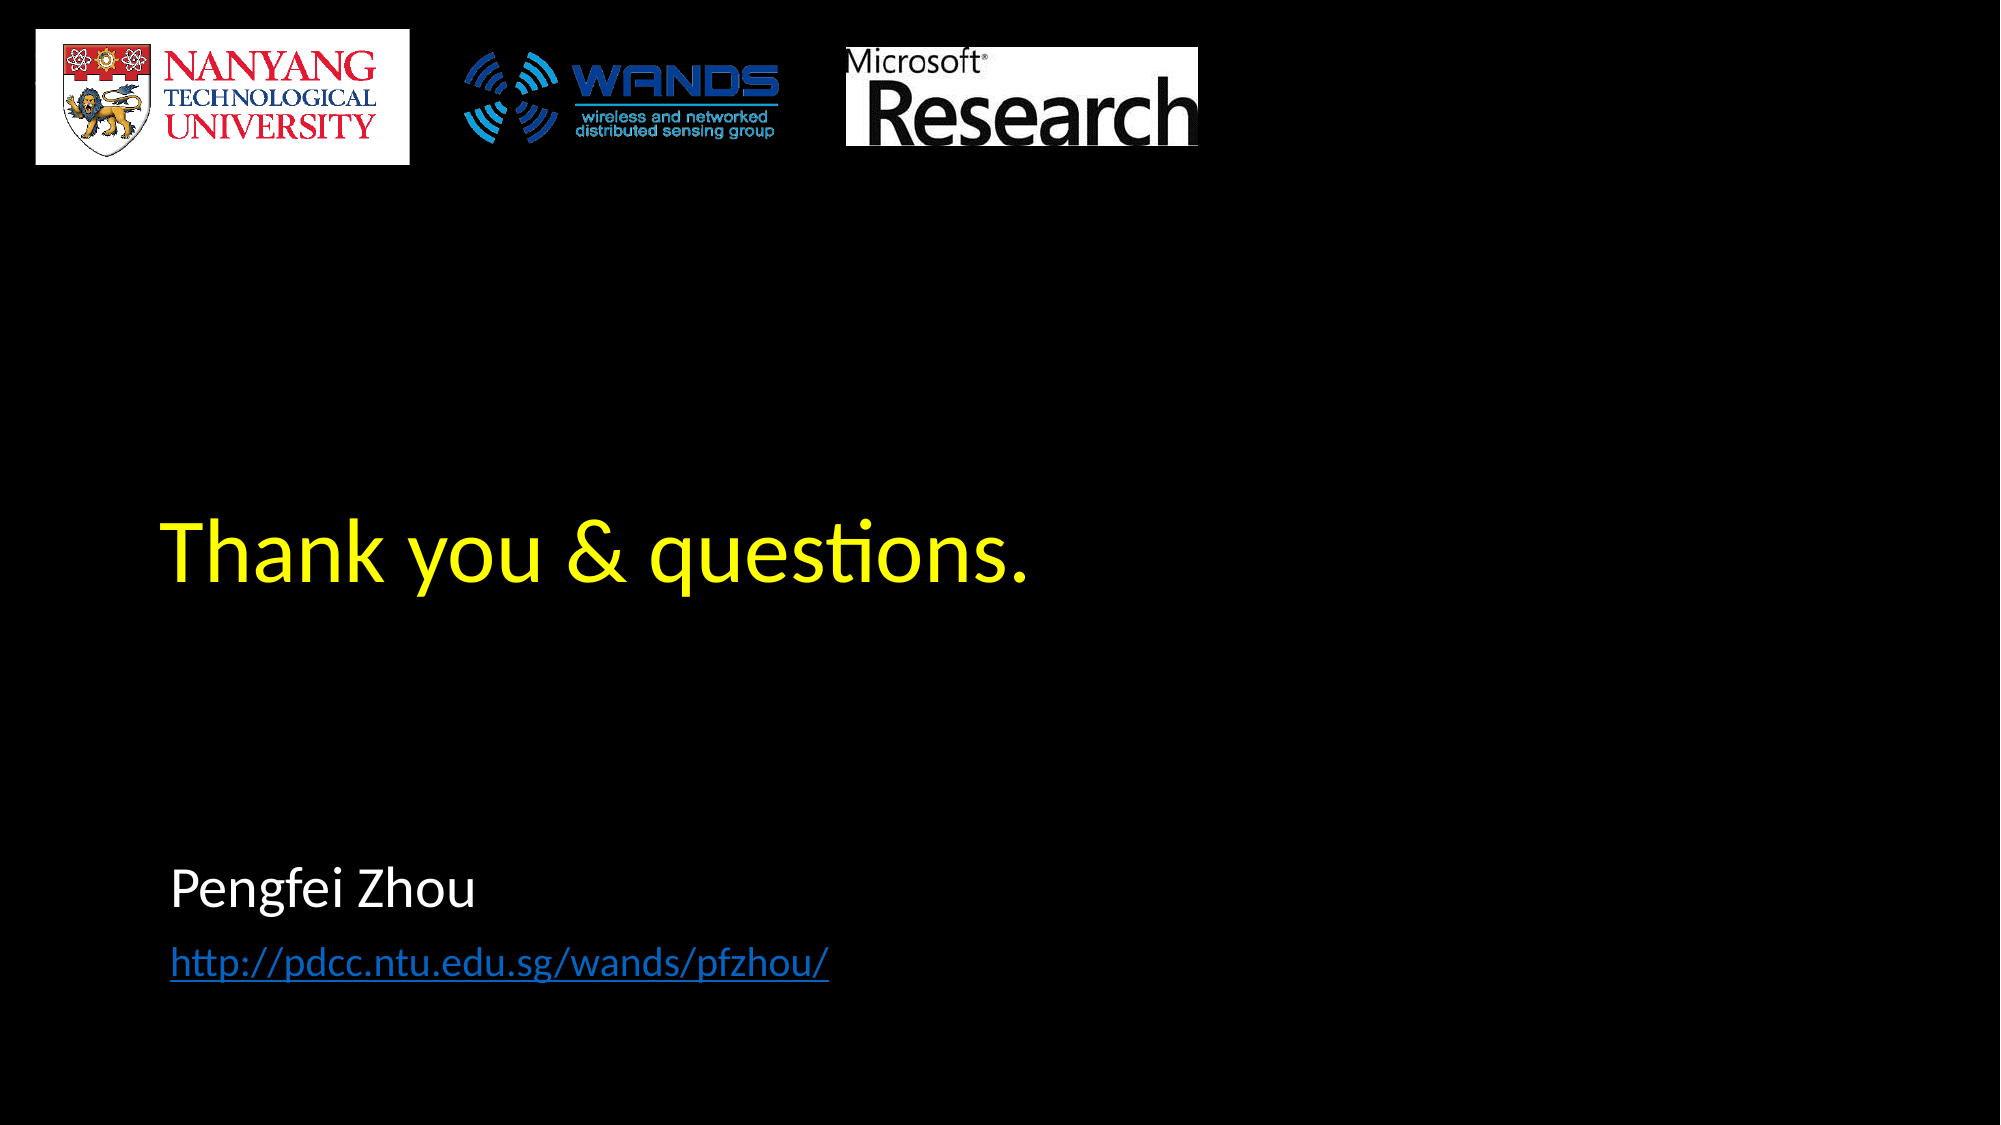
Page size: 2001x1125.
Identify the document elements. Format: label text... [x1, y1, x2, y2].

picture [464, 49, 779, 144]
picture [845, 47, 1198, 146]
text_box Pengfei Zhou http://pdcc.ntu.edu.sg/wands/pfzhou/ [154, 849, 1265, 1038]
title Thank you & questions. [145, 443, 1260, 662]
picture [35, 28, 410, 165]
